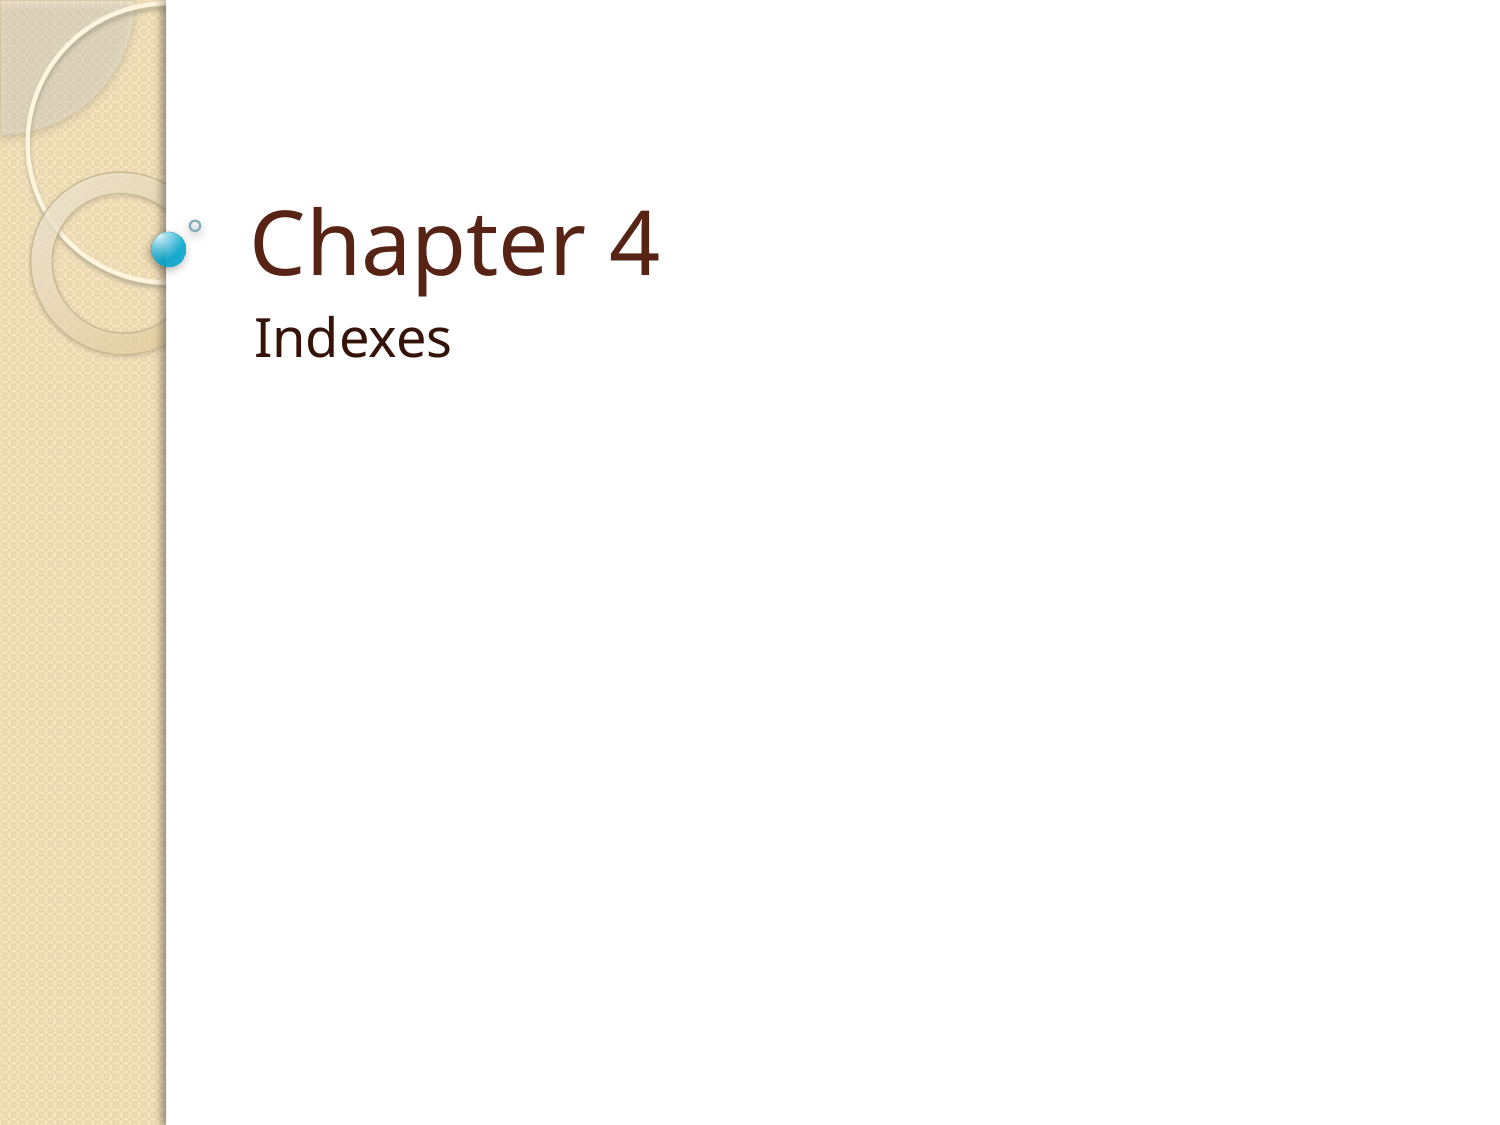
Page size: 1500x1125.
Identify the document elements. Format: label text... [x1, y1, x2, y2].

title Chapter 4 [234, 59, 1450, 301]
subtitle Indexes [234, 303, 1450, 591]
